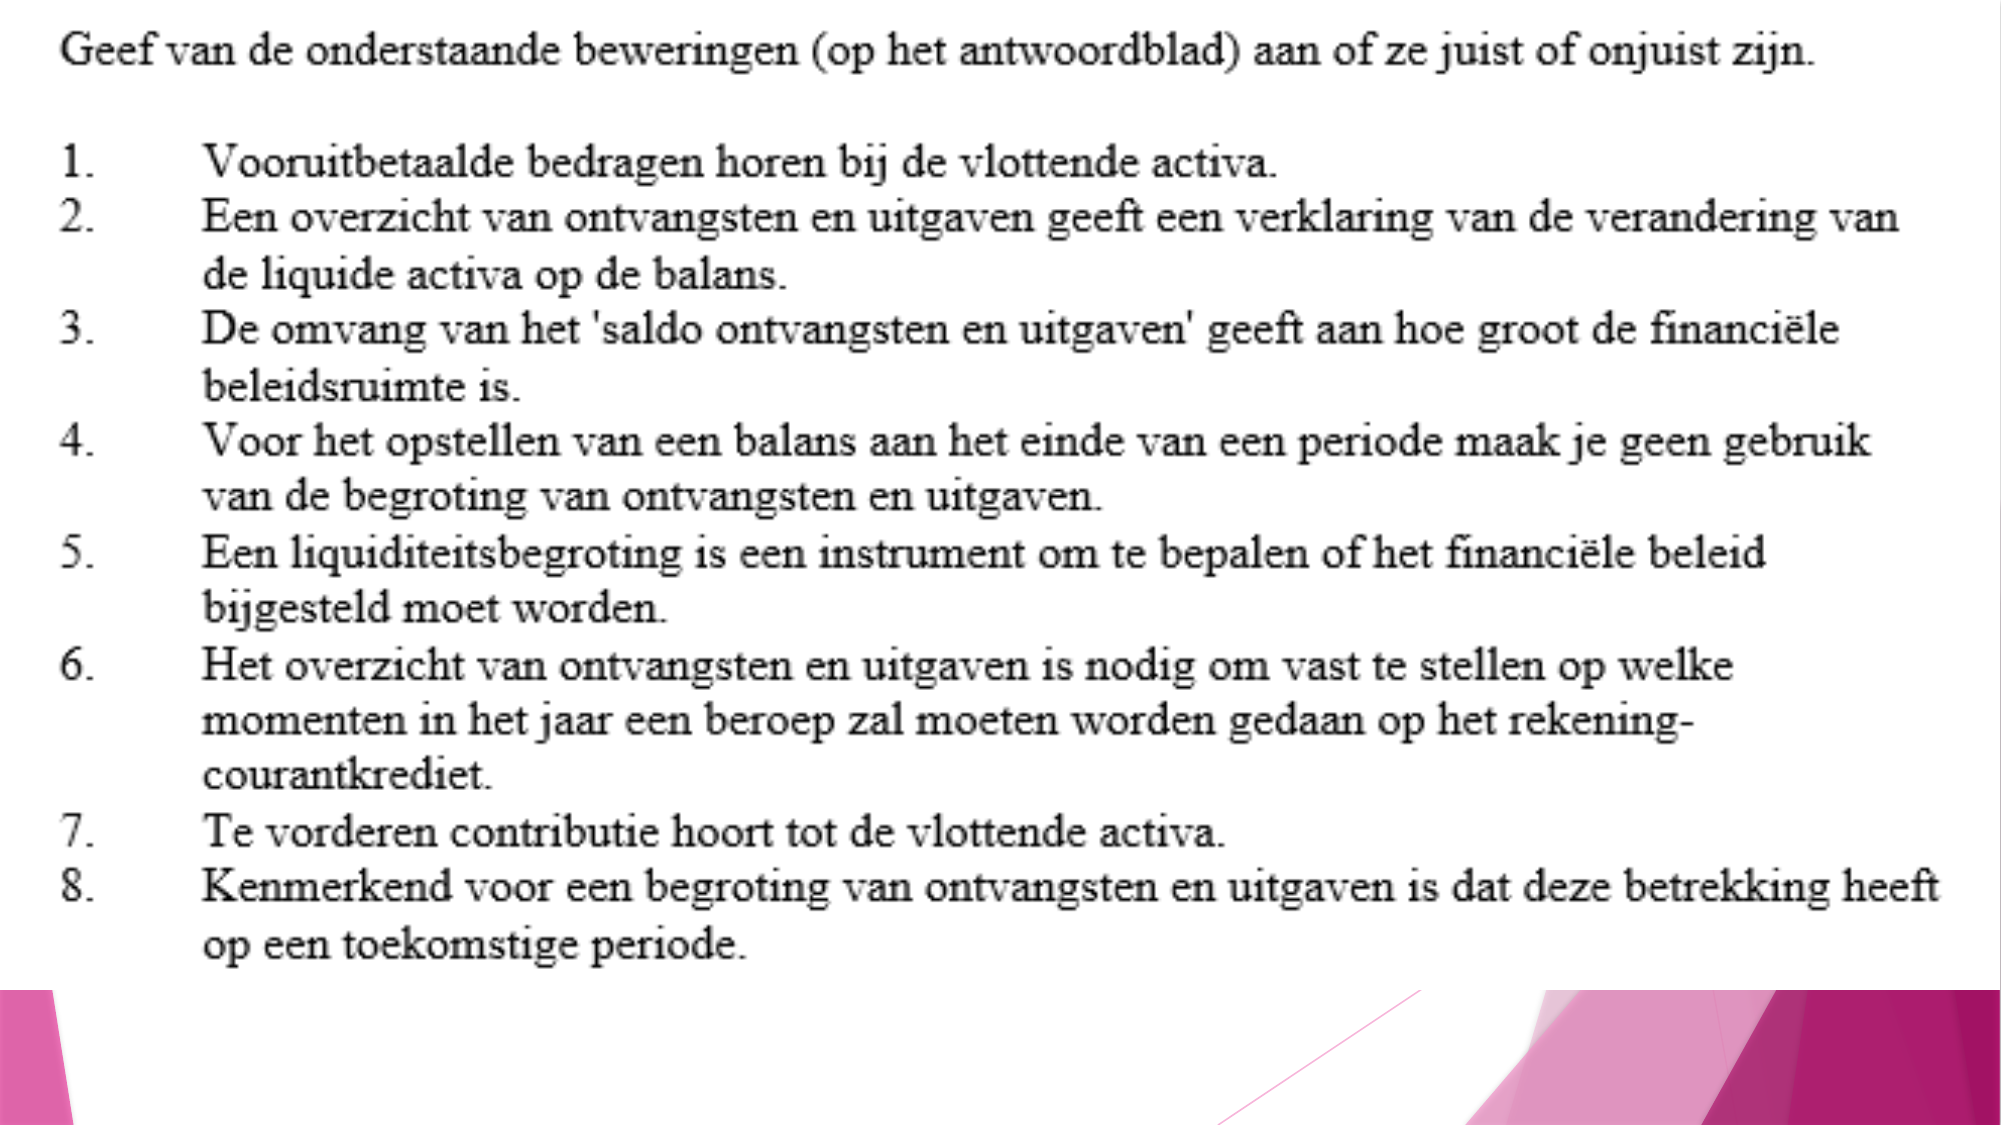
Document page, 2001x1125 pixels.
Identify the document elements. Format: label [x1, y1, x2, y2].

picture [0, 0, 2000, 990]
